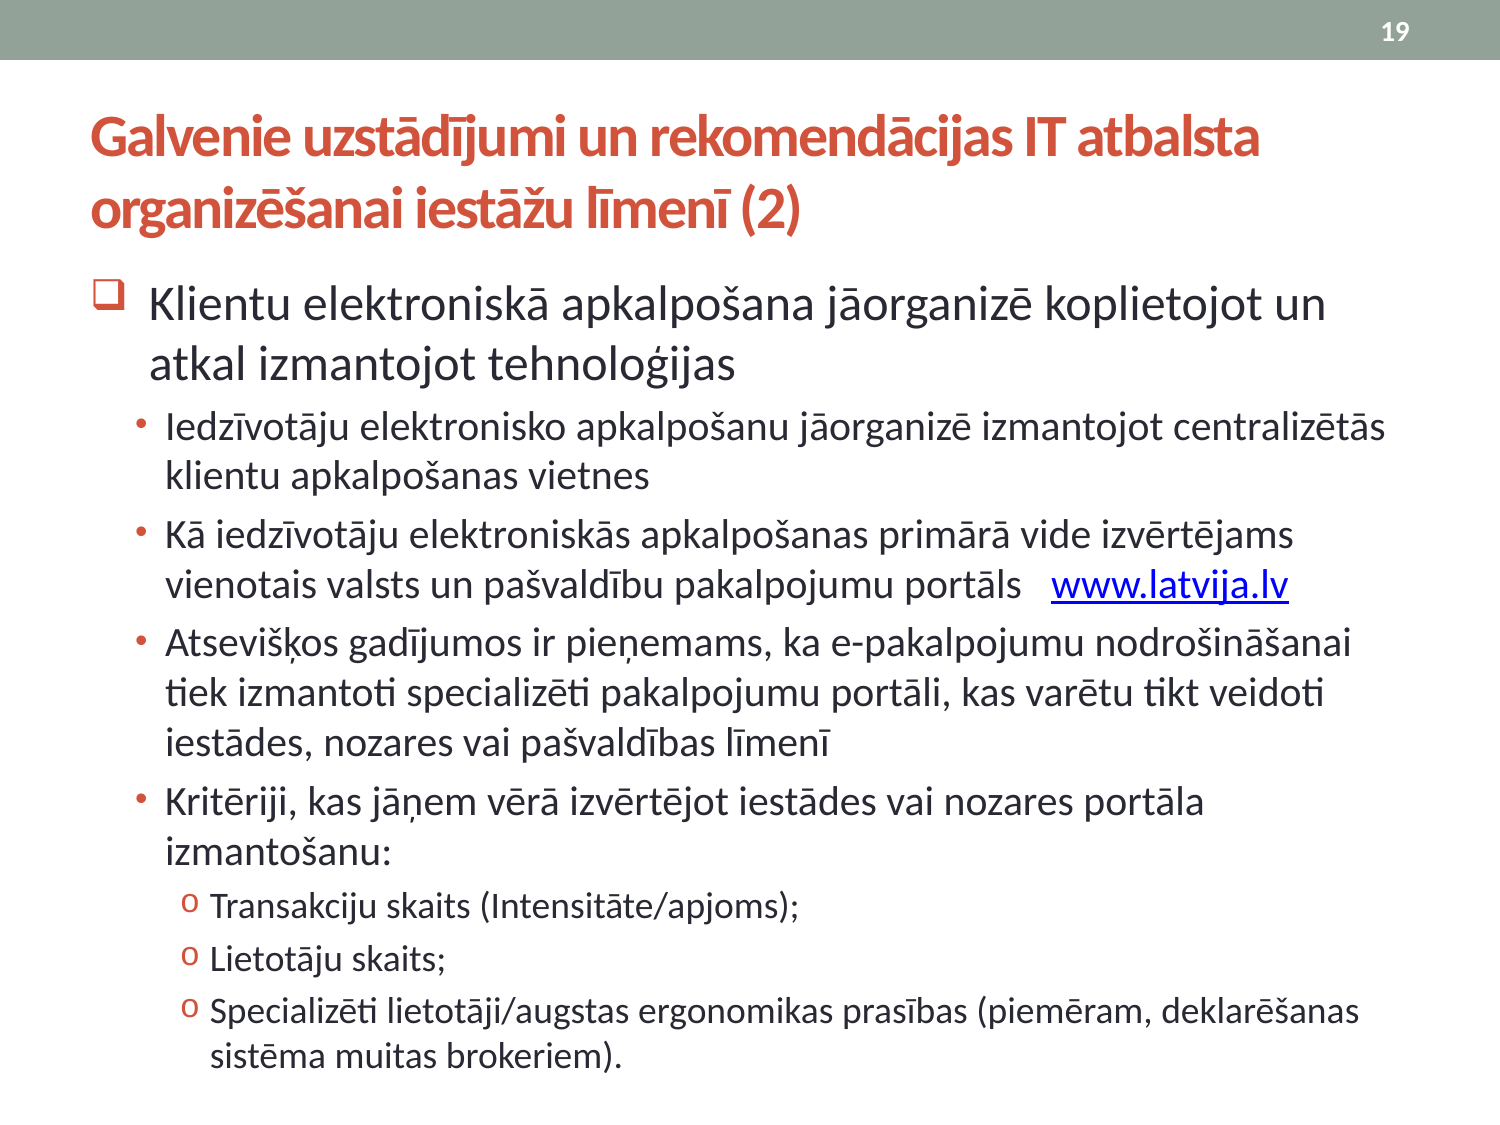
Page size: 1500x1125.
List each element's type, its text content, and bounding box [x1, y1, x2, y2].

slide_number 19 [1250, 3, 1425, 57]
list Klientu elektroniskā apkalpošana jāorganizē koplietojot un atkal izmantojot tehnoloģijas Iedzīvotāju elektronisko apkalpošanu jāorganizē izmantojot centralizētās klientu apkalpošanas vietnes Kā iedzīvotāju elektroniskās apkalpošanas primārā vide izvērtējams vienotais valsts un pašvaldību pakalpojumu portāls www.latvija.lv Atsevišķos gadījumos ir pieņemams, ka e-pakalpojumu nodrošināšanai tiek izmantoti specializēti pakalpojumu portāli, kas varētu tikt veidoti iestādes, nozares vai pašvaldības līmenī Kritēriji, kas jāņem vērā izvērtējot iestādes vai nozares portāla izmantošanu: Transakciju skaits (Intensitāte/apjoms); Lietotāju skaits; Specializēti lietotāji/augstas ergonomikas prasības (piemēram, deklarēšanas sistēma muitas brokeriem). [75, 262, 1425, 1063]
title Galvenie uzstādījumi un rekomendācijas IT atbalsta organizēšanai iestāžu līmenī (2) [75, 87, 1425, 250]
